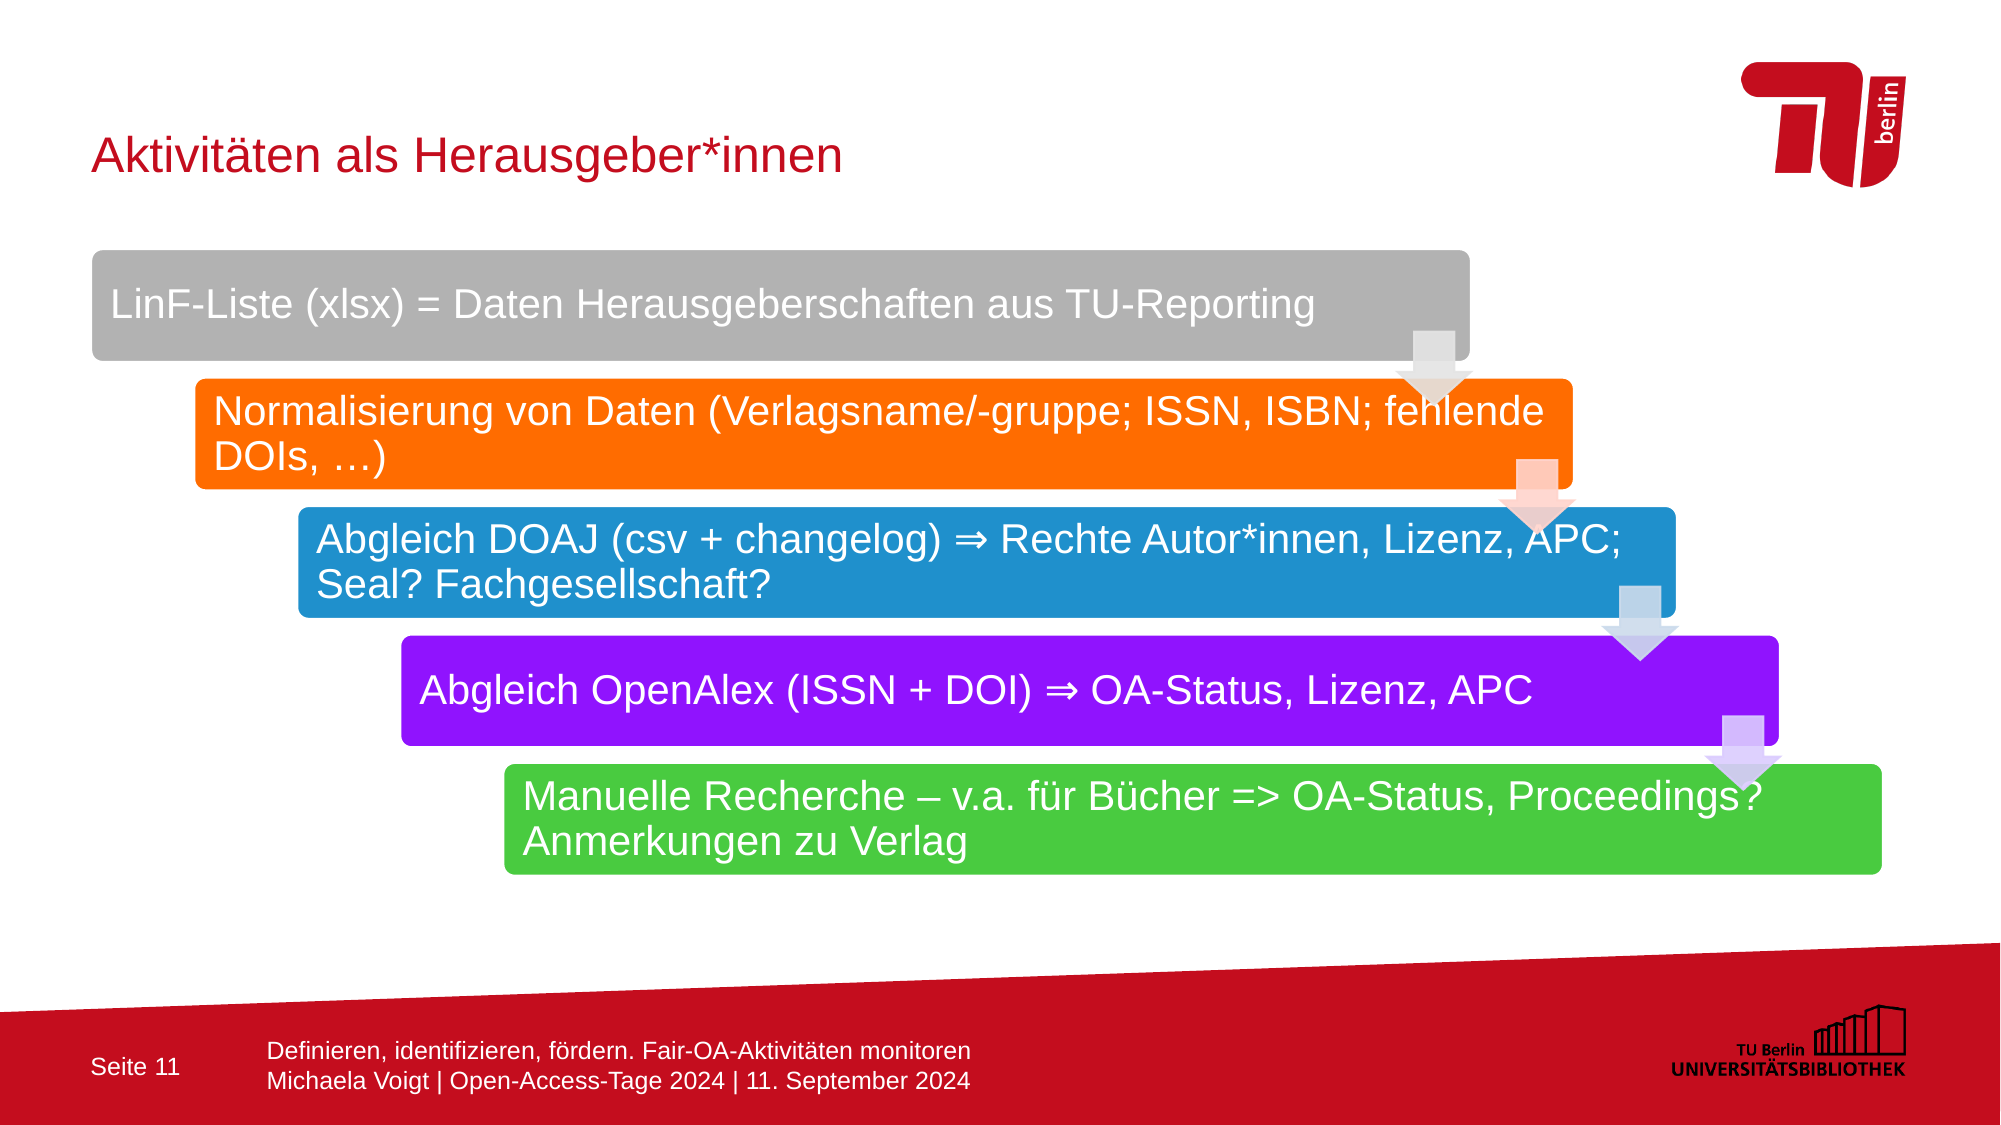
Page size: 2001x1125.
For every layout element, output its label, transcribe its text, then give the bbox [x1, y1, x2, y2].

picture [1741, 62, 1906, 188]
picture [1672, 1004, 1906, 1076]
title Aktivitäten als Herausgeber*innen [91, 65, 1455, 183]
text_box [91, 249, 1883, 876]
